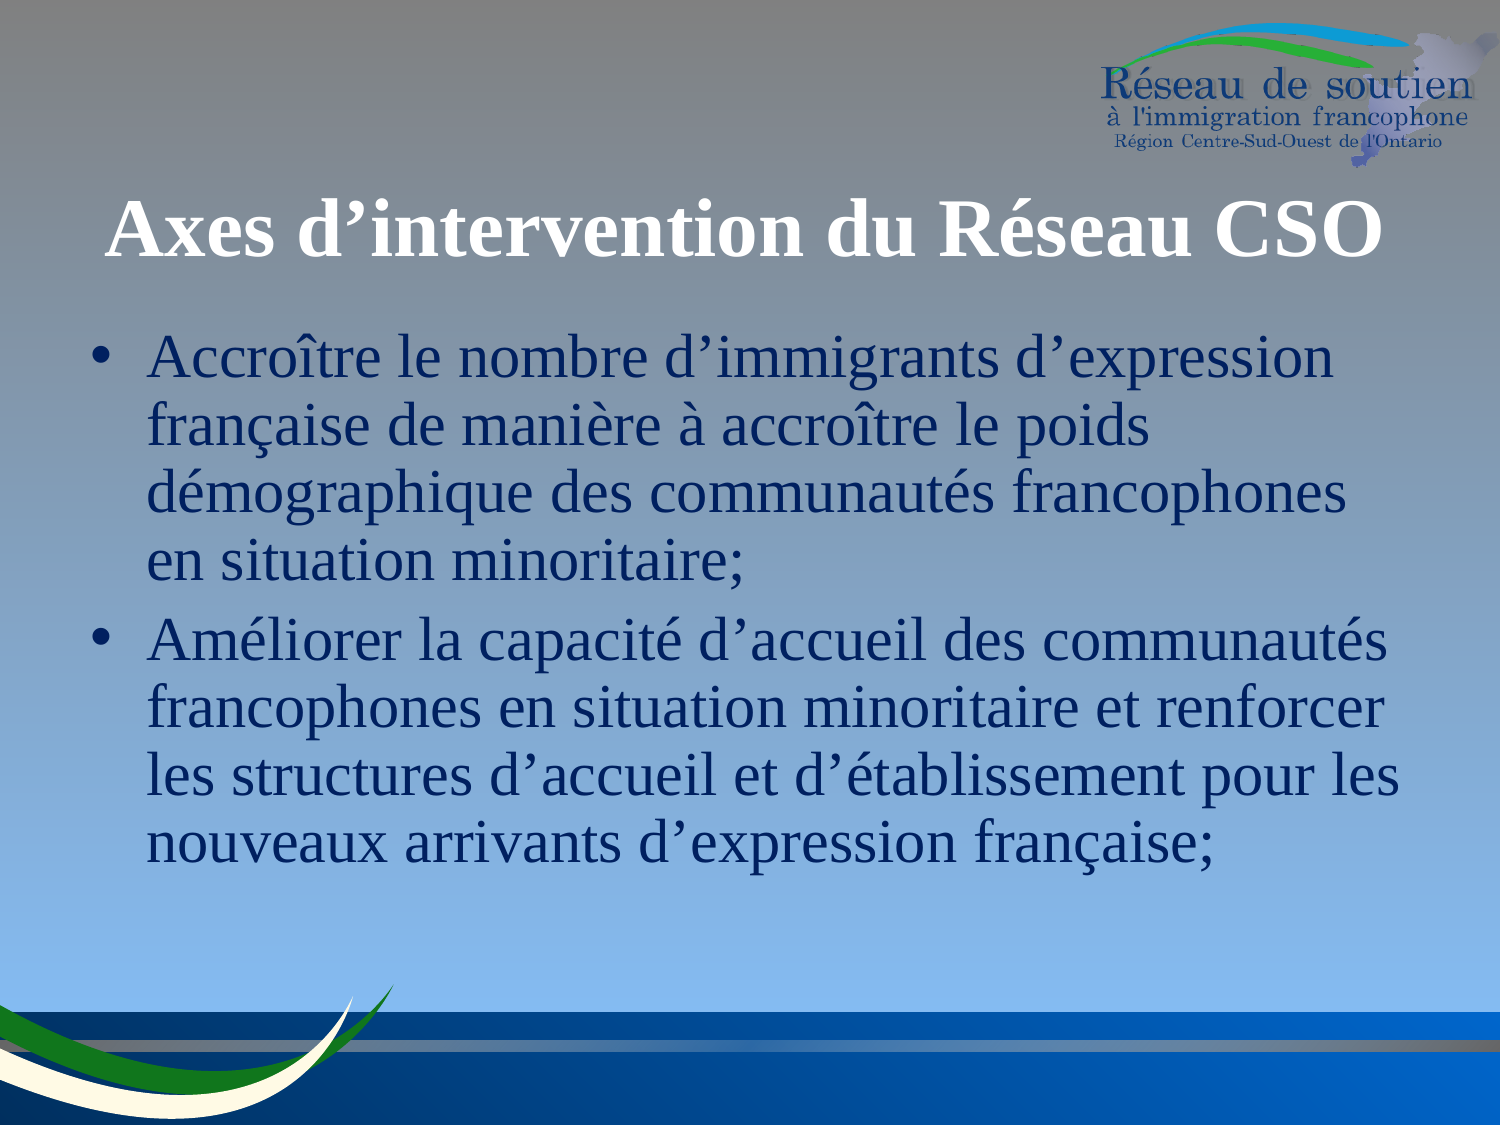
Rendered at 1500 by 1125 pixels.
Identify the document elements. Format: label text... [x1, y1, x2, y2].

list Accroître le nombre d’immigrants d’expression française de manière à accroître le poids démographique des communautés francophones en situation minoritaire; Améliorer la capacité d’accueil des communautés francophones en situation minoritaire et renforcer les structures d’accueil et d’établissement pour les nouveaux arrivants d’expression française; [74, 316, 1426, 973]
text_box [0, 984, 394, 1125]
picture [1101, 23, 1500, 169]
title Axes d’intervention du Réseau CSO [70, 128, 1421, 317]
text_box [398, 1012, 1500, 1125]
